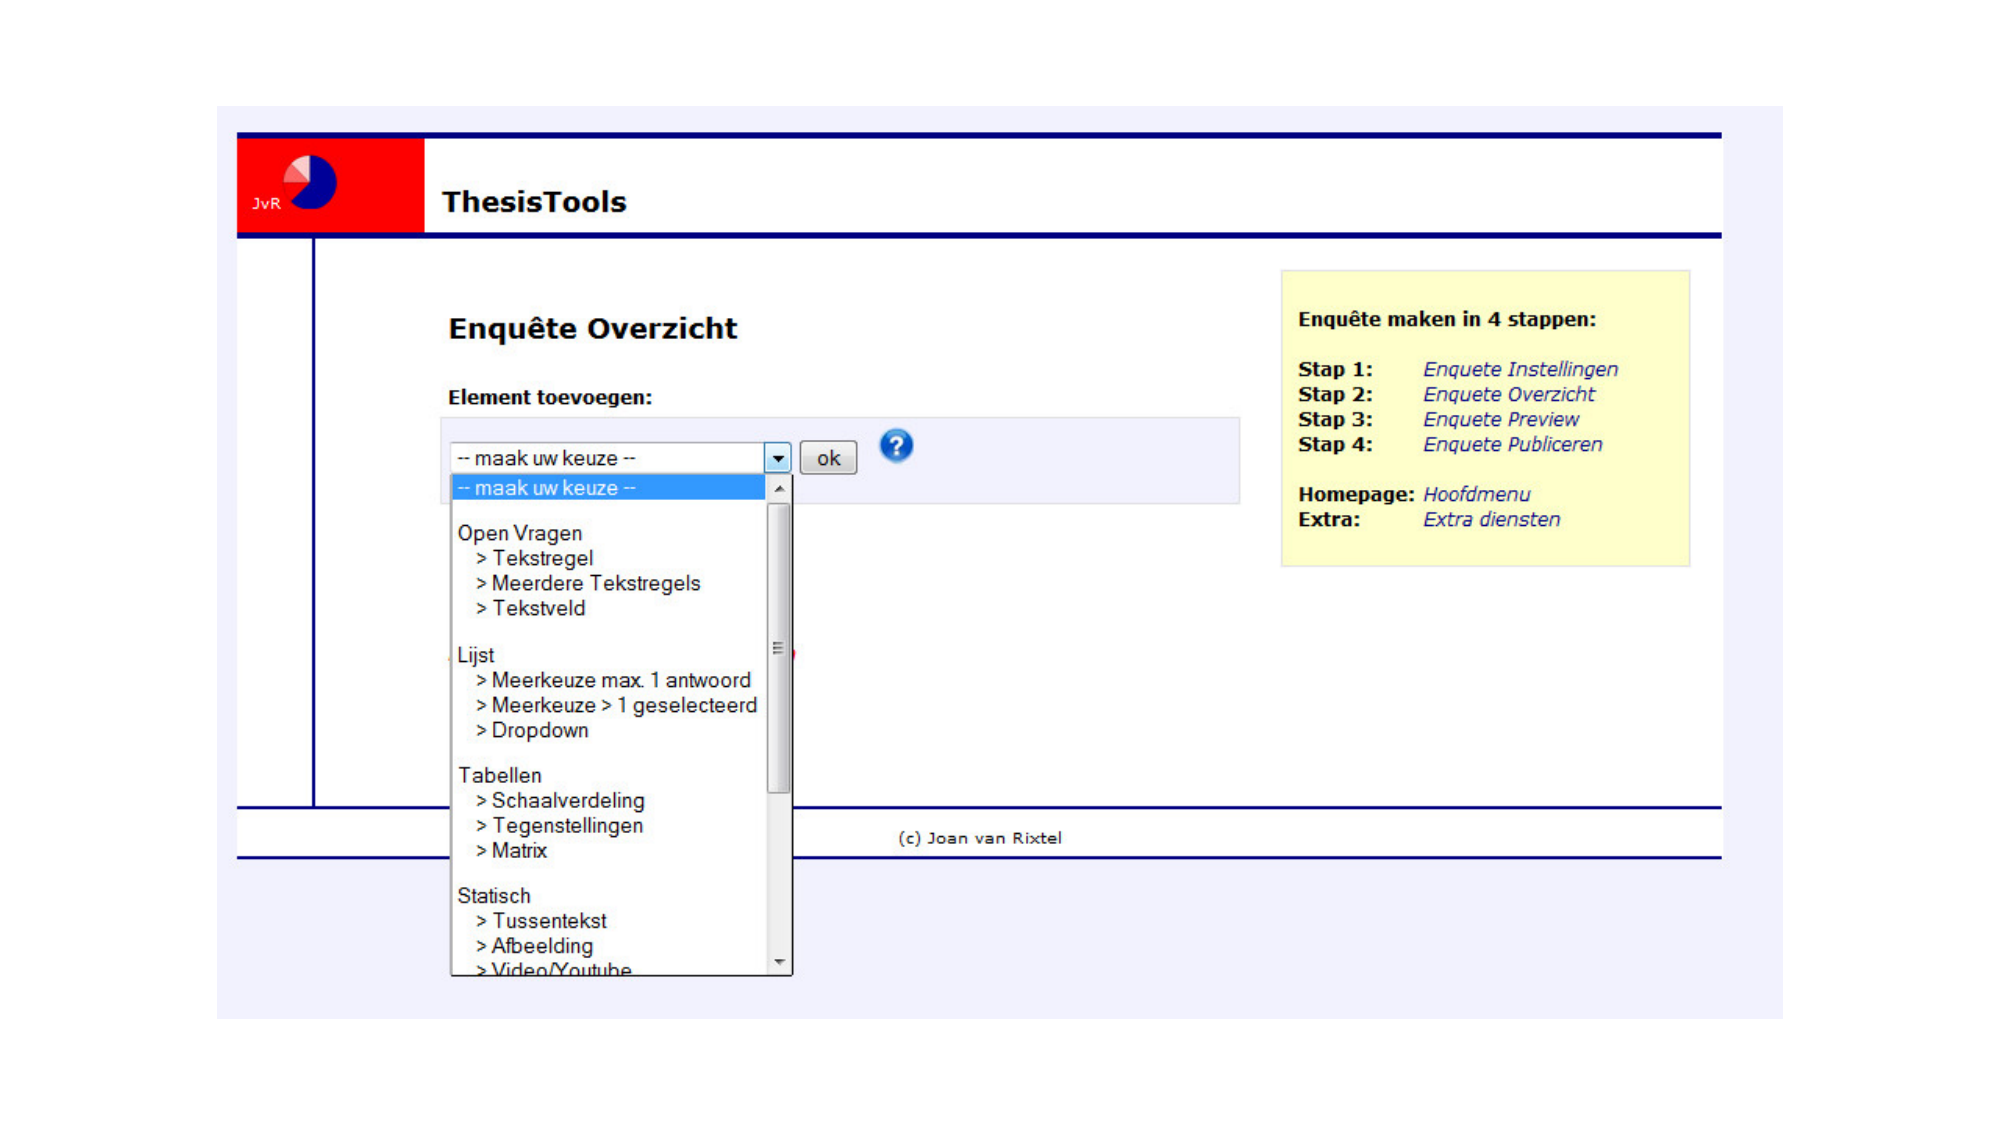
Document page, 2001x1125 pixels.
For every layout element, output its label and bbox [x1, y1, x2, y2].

picture [217, 106, 1783, 1019]
